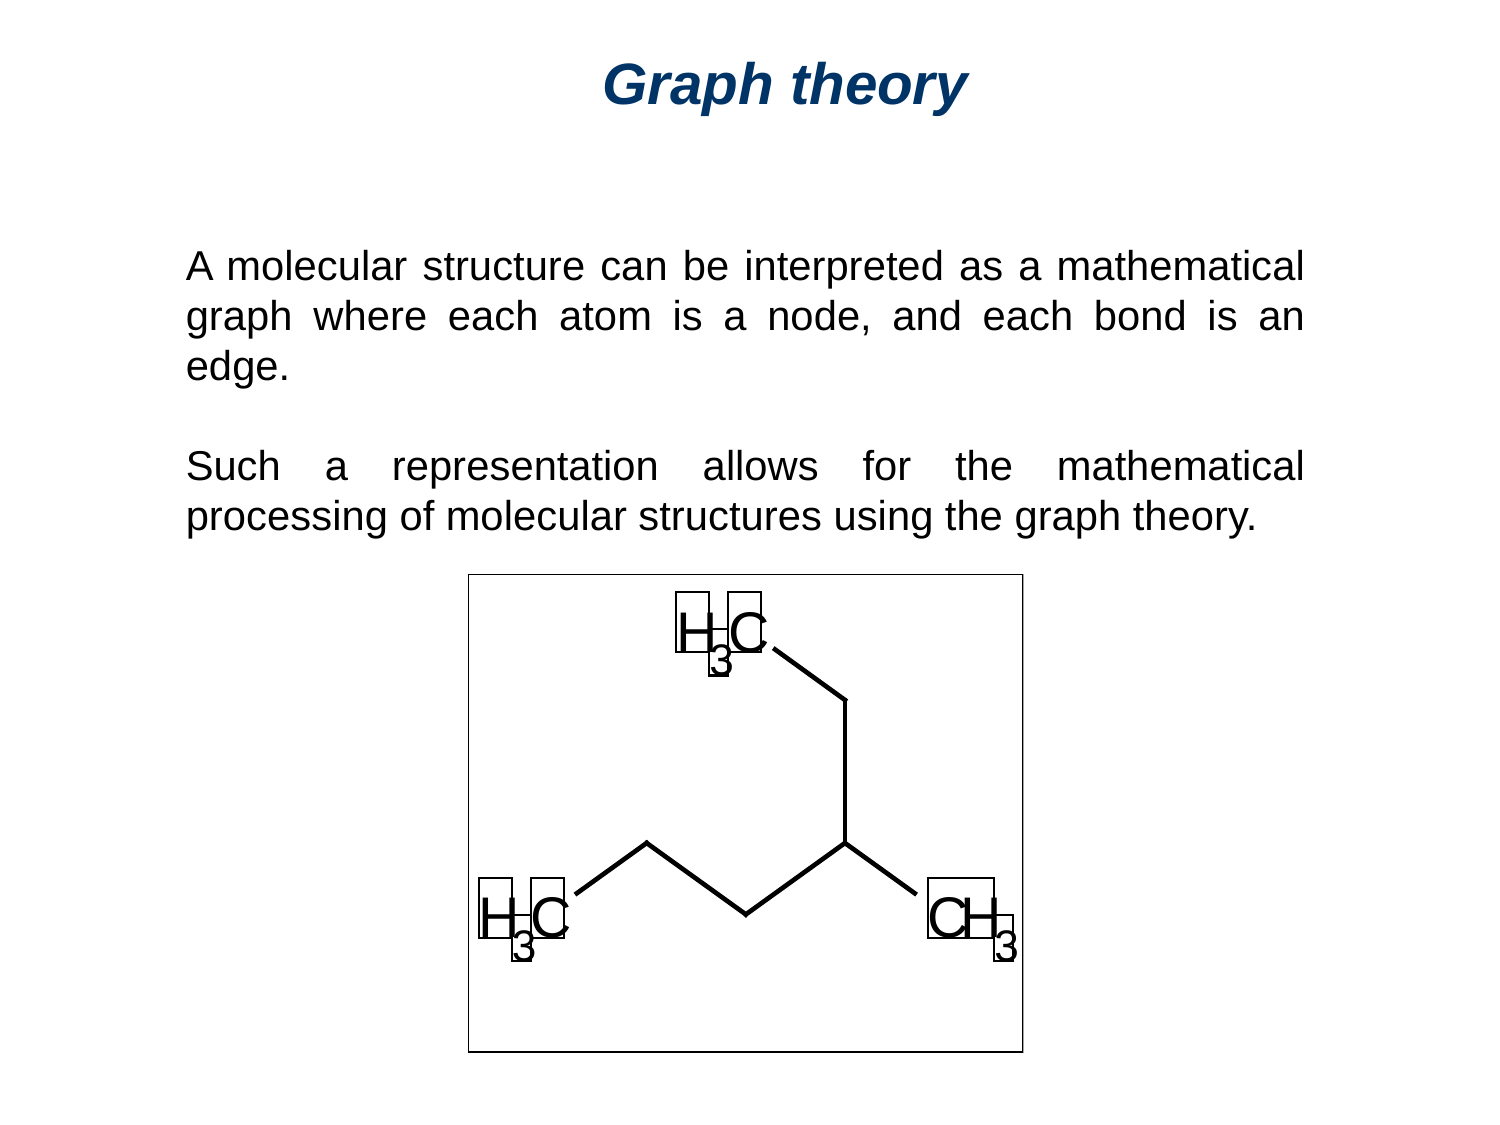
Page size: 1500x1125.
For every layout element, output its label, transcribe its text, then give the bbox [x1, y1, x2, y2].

text_box Graph theory [112, 47, 1459, 126]
text_box A molecular structure can be interpreted as a mathematical graph where each atom is a node, and each bond is an edge. Such a representation allows for the mathematical processing of molecular structures using the graph theory. [171, 231, 1321, 547]
picture [467, 573, 1024, 1053]
